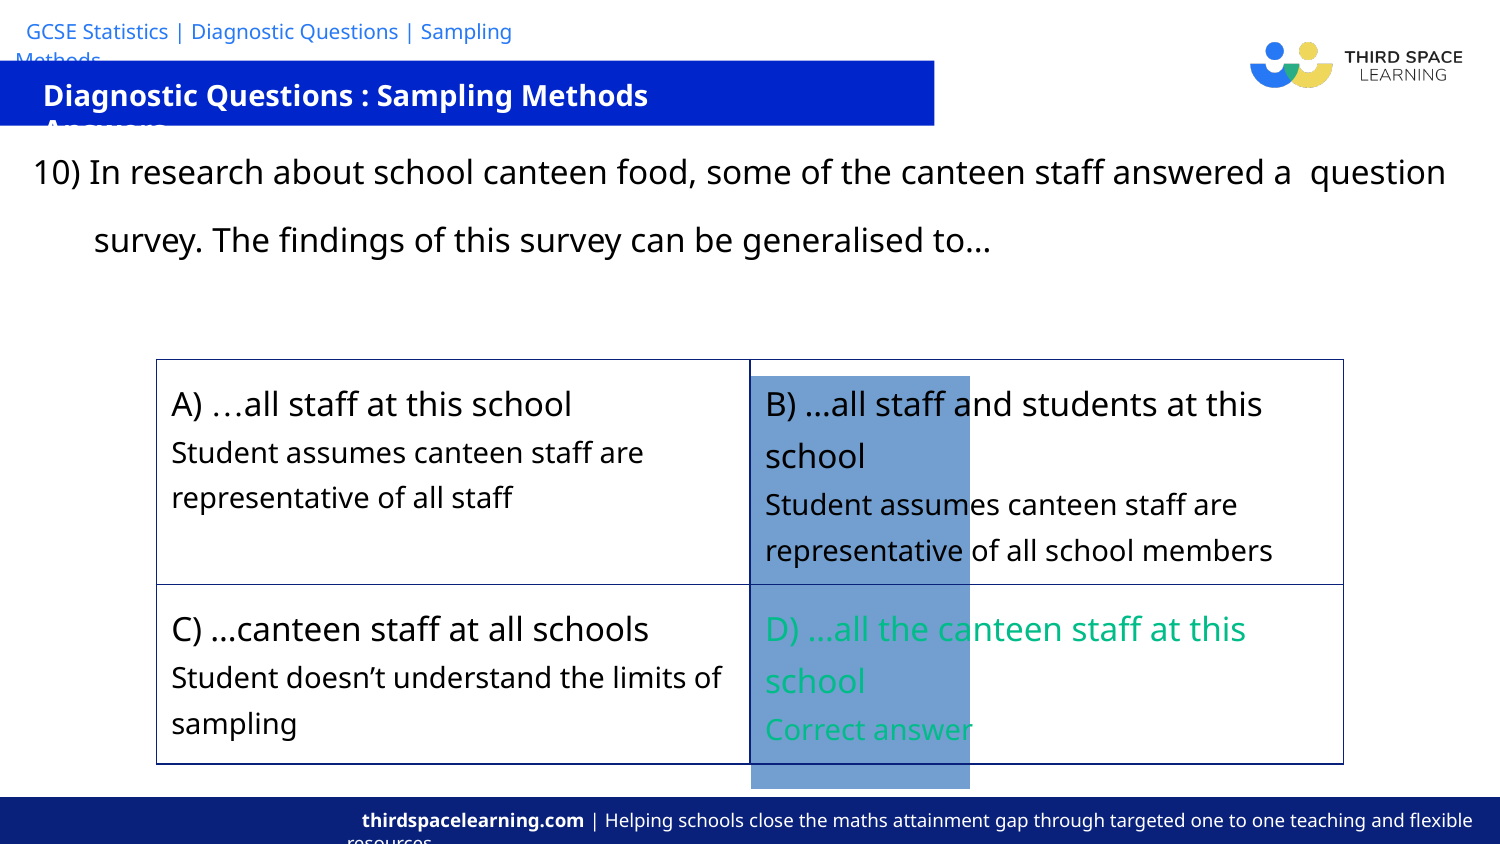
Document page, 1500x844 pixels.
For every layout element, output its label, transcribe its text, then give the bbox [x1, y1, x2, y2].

table_cell C) …canteen staff at all schools Student doesn’t understand the limits of sampling [157, 585, 749, 763]
table_header B) …all staff and students at this school Student assumes canteen staff are representative of all school members [751, 360, 1343, 584]
text_box Diagnostic Questions : Sampling Methods Answers [27, 61, 778, 162]
table_header A) …all staff at this school Student assumes canteen staff are representative of all staff [157, 360, 749, 584]
picture [1250, 33, 1465, 99]
table_cell D) …all the canteen staff at this school Correct answer [751, 585, 1343, 763]
